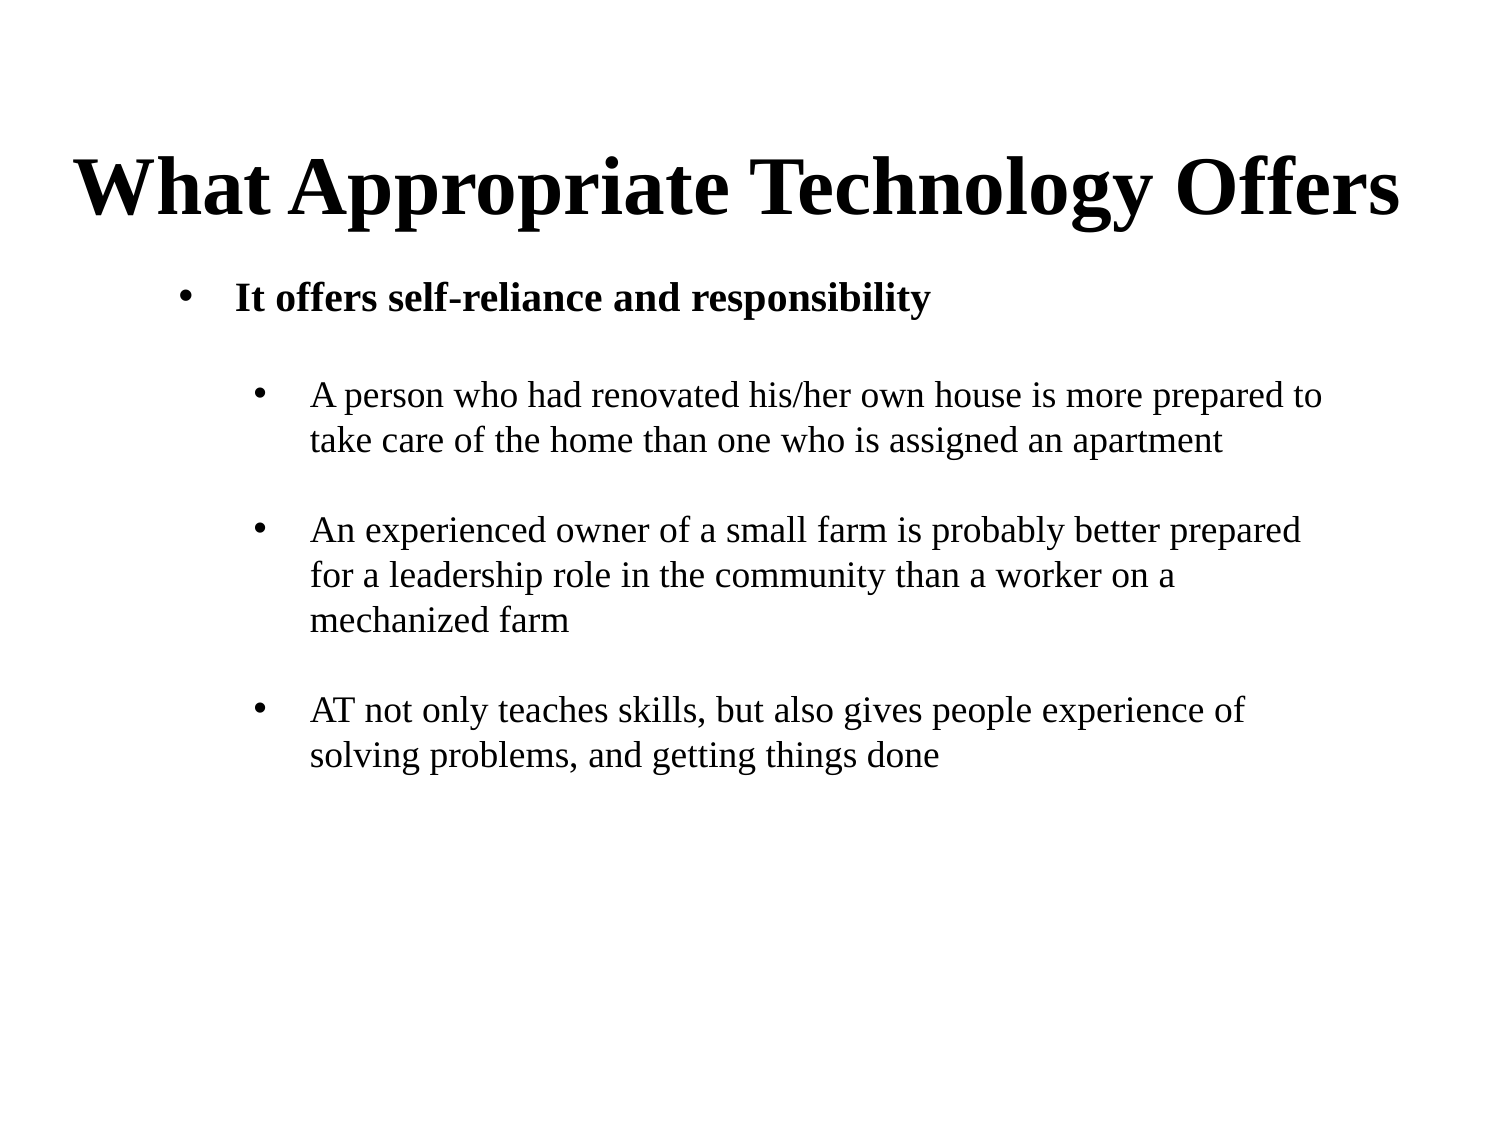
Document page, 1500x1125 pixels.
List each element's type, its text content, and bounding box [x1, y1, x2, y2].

title What Appropriate Technology Offers [34, 99, 1441, 263]
text_box It offers self-reliance and responsibility A person who had renovated his/her own house is more prepared to take care of the home than one who is assigned an apartment An experienced owner of a small farm is probably better prepared for a leadership role in the community than a worker on a mechanized farm AT not only teaches skills, but also gives people experience of solving problems, and getting things done [163, 262, 1350, 828]
